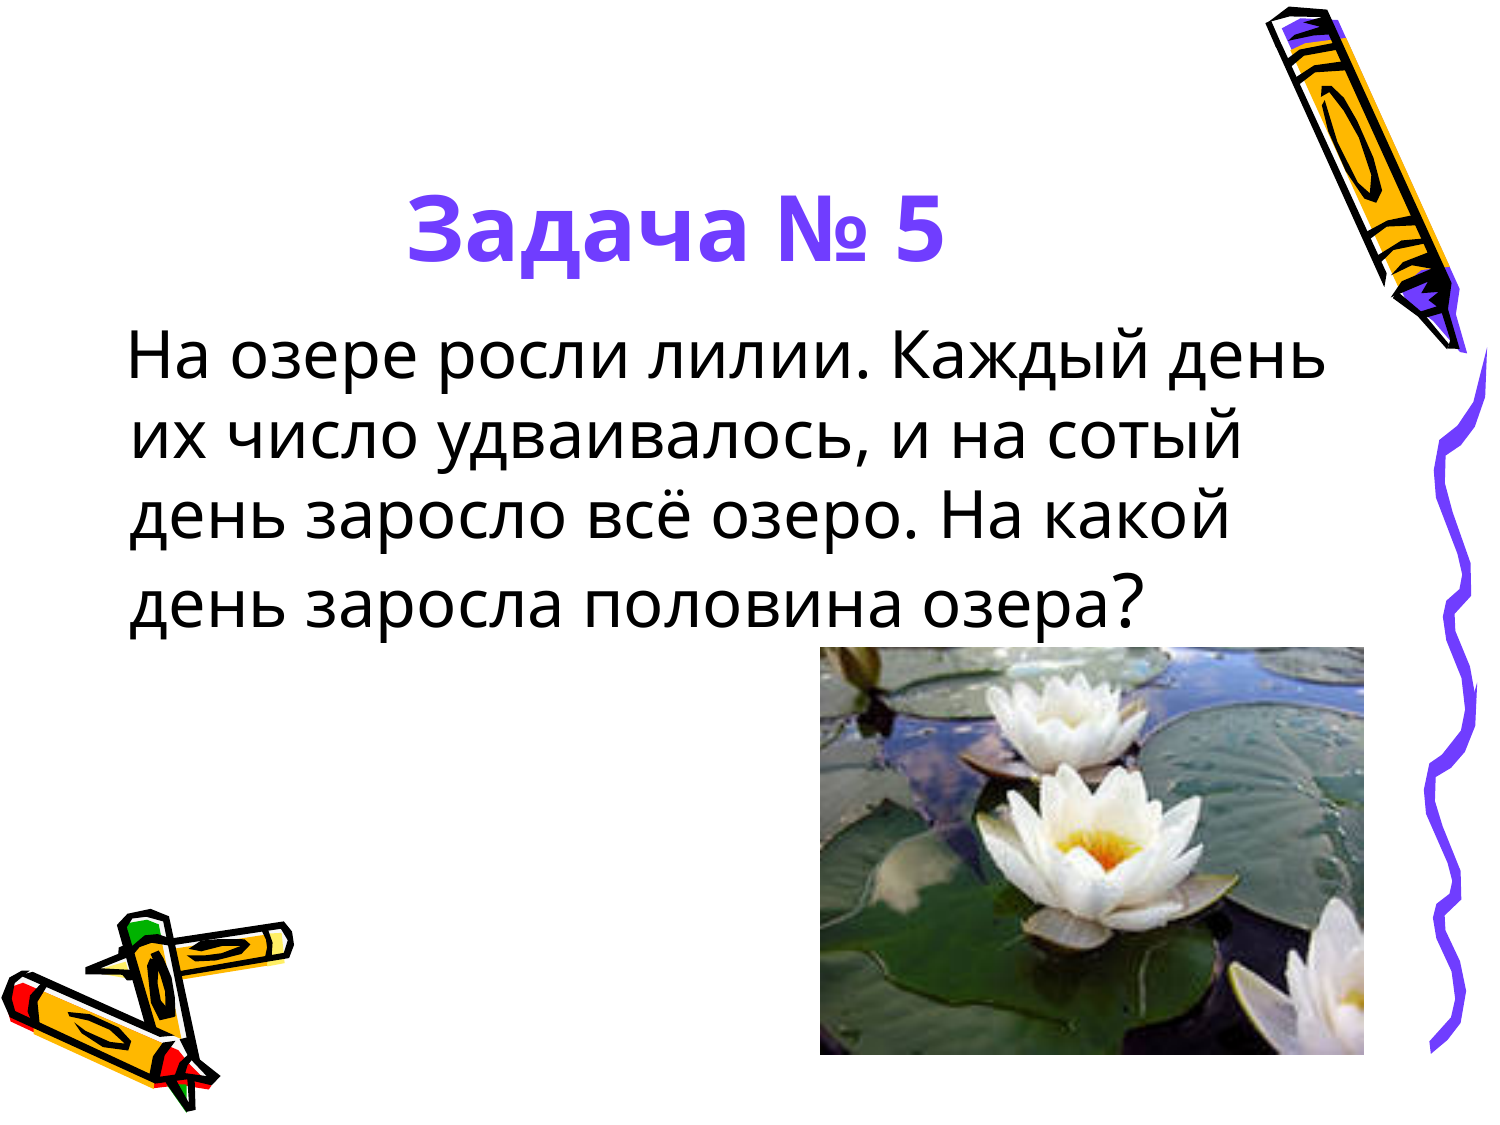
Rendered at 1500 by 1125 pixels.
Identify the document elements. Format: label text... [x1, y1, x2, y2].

list На озере росли лилии. Каждый день их число удваивалось, и на сотый день заросло всё озеро. На какой день заросла половина озера? [58, 304, 1419, 905]
title Задача № 5 [112, 24, 1240, 288]
picture [820, 647, 1364, 1055]
